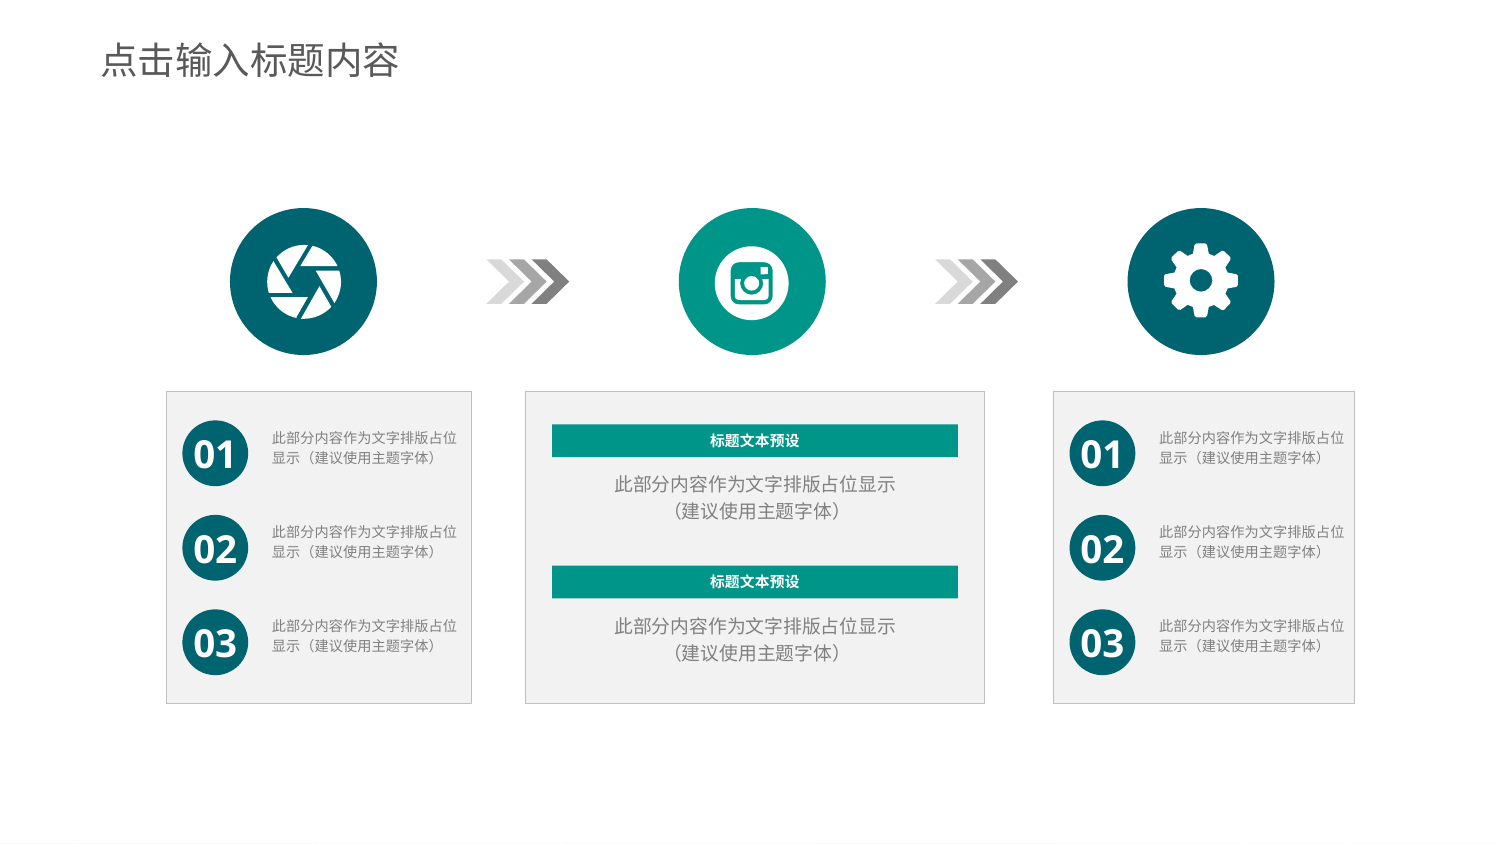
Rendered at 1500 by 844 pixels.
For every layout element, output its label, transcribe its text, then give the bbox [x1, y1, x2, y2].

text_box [524, 390, 985, 704]
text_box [934, 259, 1019, 304]
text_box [1127, 207, 1275, 356]
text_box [486, 259, 570, 304]
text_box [678, 207, 826, 356]
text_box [1052, 390, 1355, 704]
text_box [166, 390, 472, 704]
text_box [229, 207, 378, 356]
text_box 点击输入标题内容 [100, 28, 450, 91]
